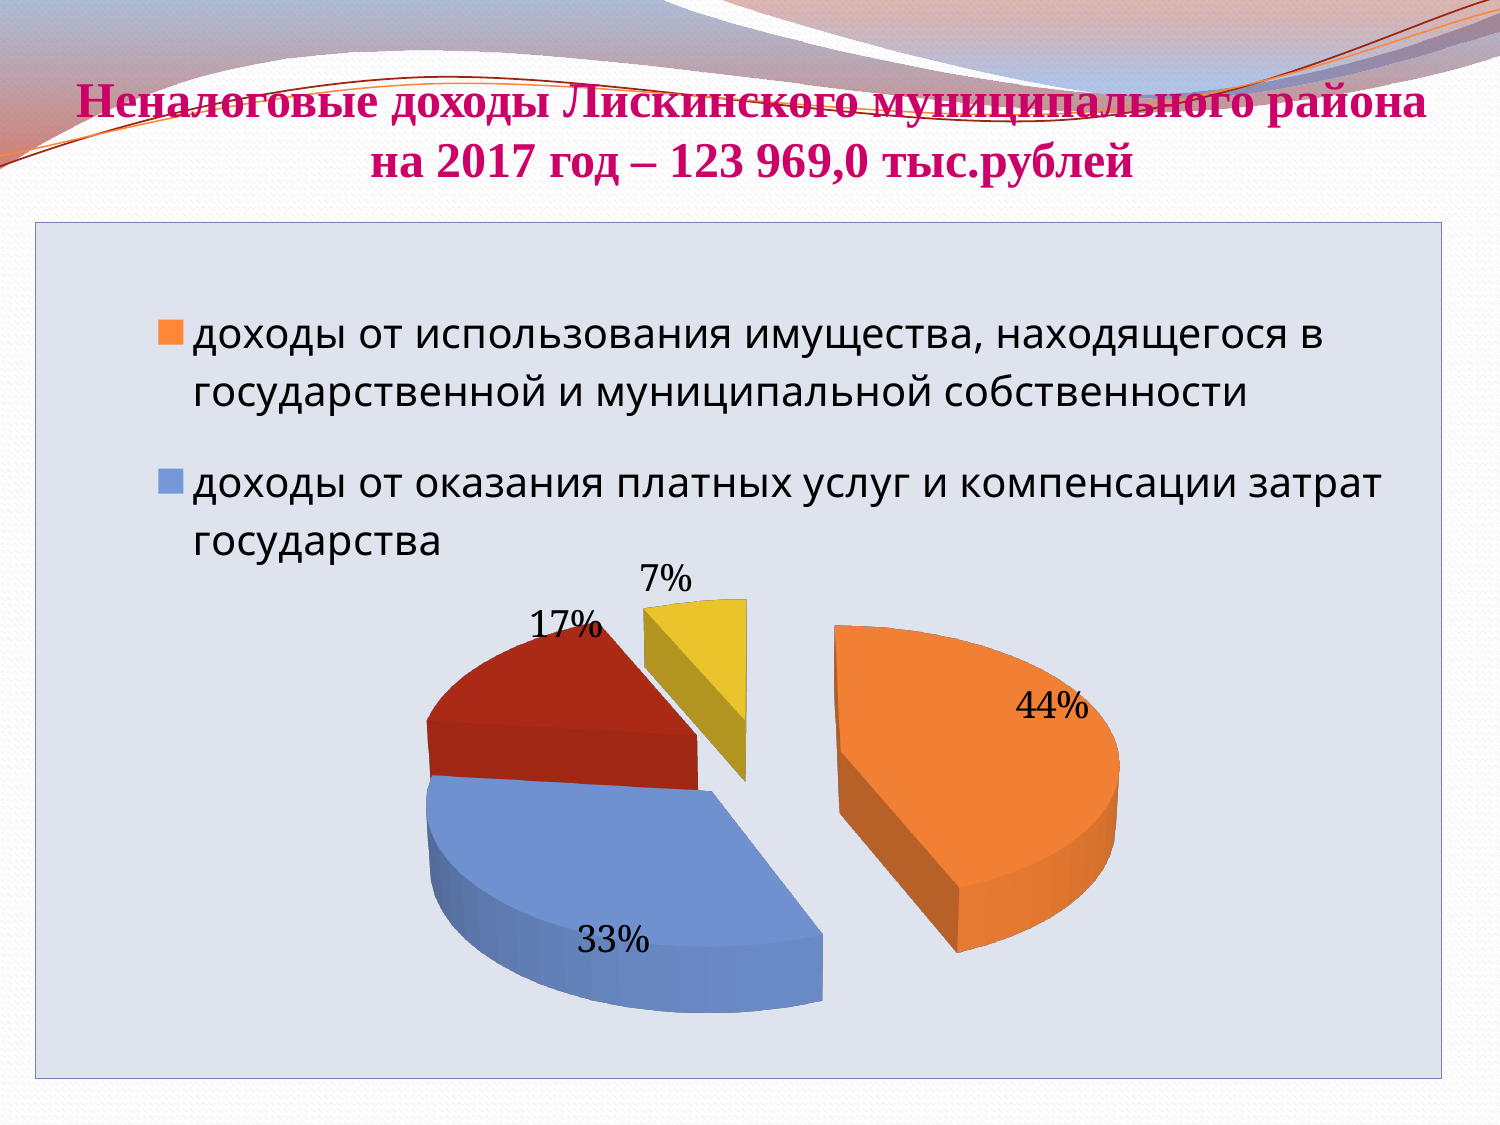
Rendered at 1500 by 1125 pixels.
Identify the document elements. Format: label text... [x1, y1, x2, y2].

title Неналоговые доходы Лискинского муниципального района на 2017 год – 123 969,0 тыс.рублей [75, 0, 1430, 188]
chart [34, 222, 1442, 1079]
